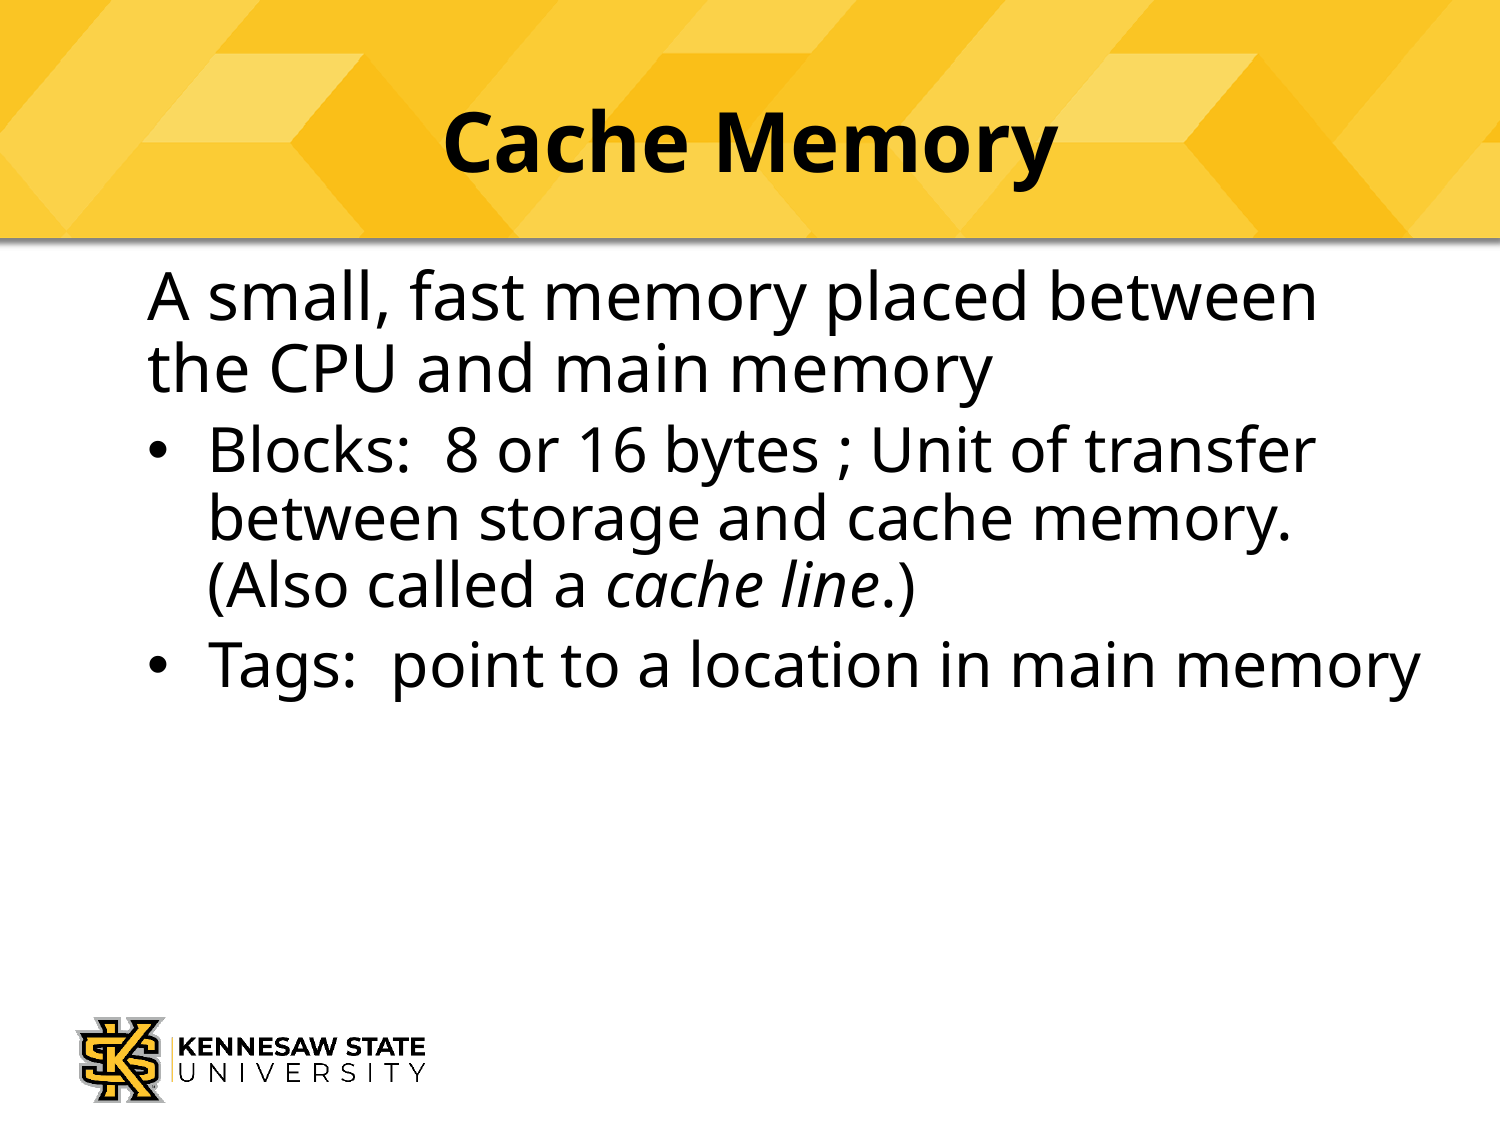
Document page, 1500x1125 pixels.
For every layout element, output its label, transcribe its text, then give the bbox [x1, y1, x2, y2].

title Cache Memory [75, 45, 1425, 233]
picture [0, 0, 1500, 251]
picture [75, 1017, 425, 1103]
list A small, fast memory placed between the CPU and main memory Blocks: 8 or 16 bytes ; Unit of transfer between storage and cache memory. (Also called a cache line.) Tags: point to a location in main memory [132, 254, 1446, 1047]
